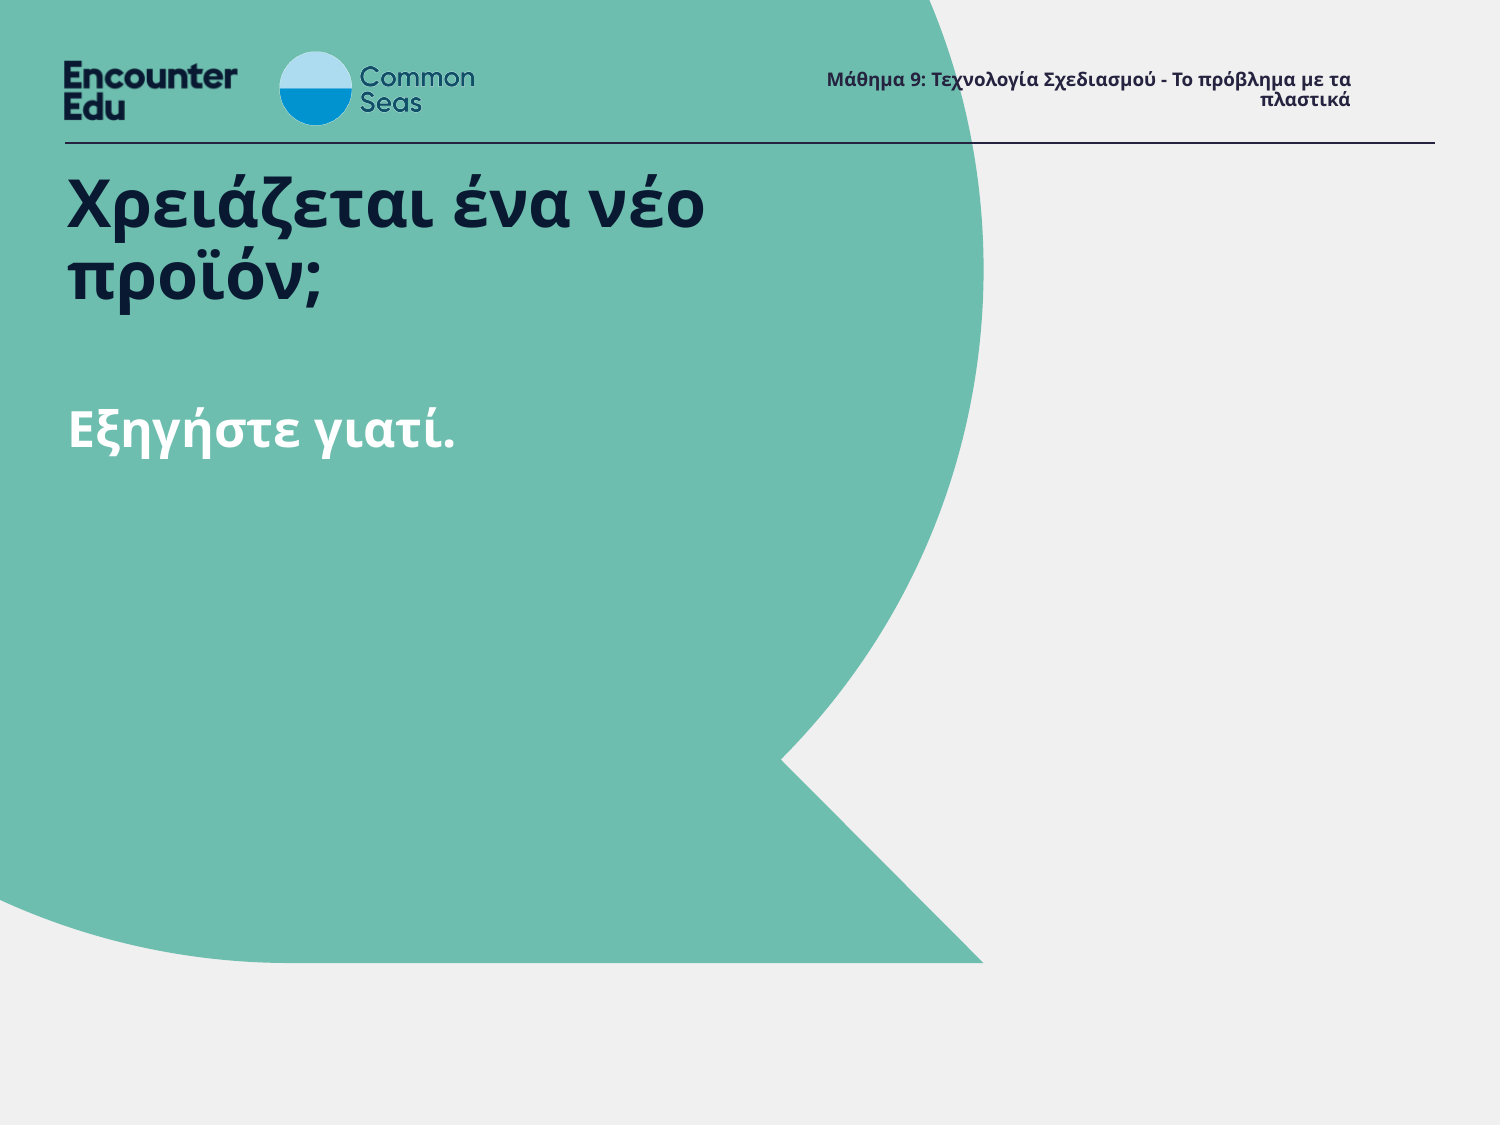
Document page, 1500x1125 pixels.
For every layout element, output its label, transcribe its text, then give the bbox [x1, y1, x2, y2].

list Χρειάζεται ένα νέο προϊόν; [59, 162, 929, 270]
title Μάθημα 9: Τεχνολογία Σχεδιασμού - Το πρόβλημα με τα πλαστικά [749, 67, 1359, 114]
list Εξηγήστε γιατί. [59, 396, 929, 505]
picture [60, 59, 243, 122]
picture [272, 49, 482, 128]
